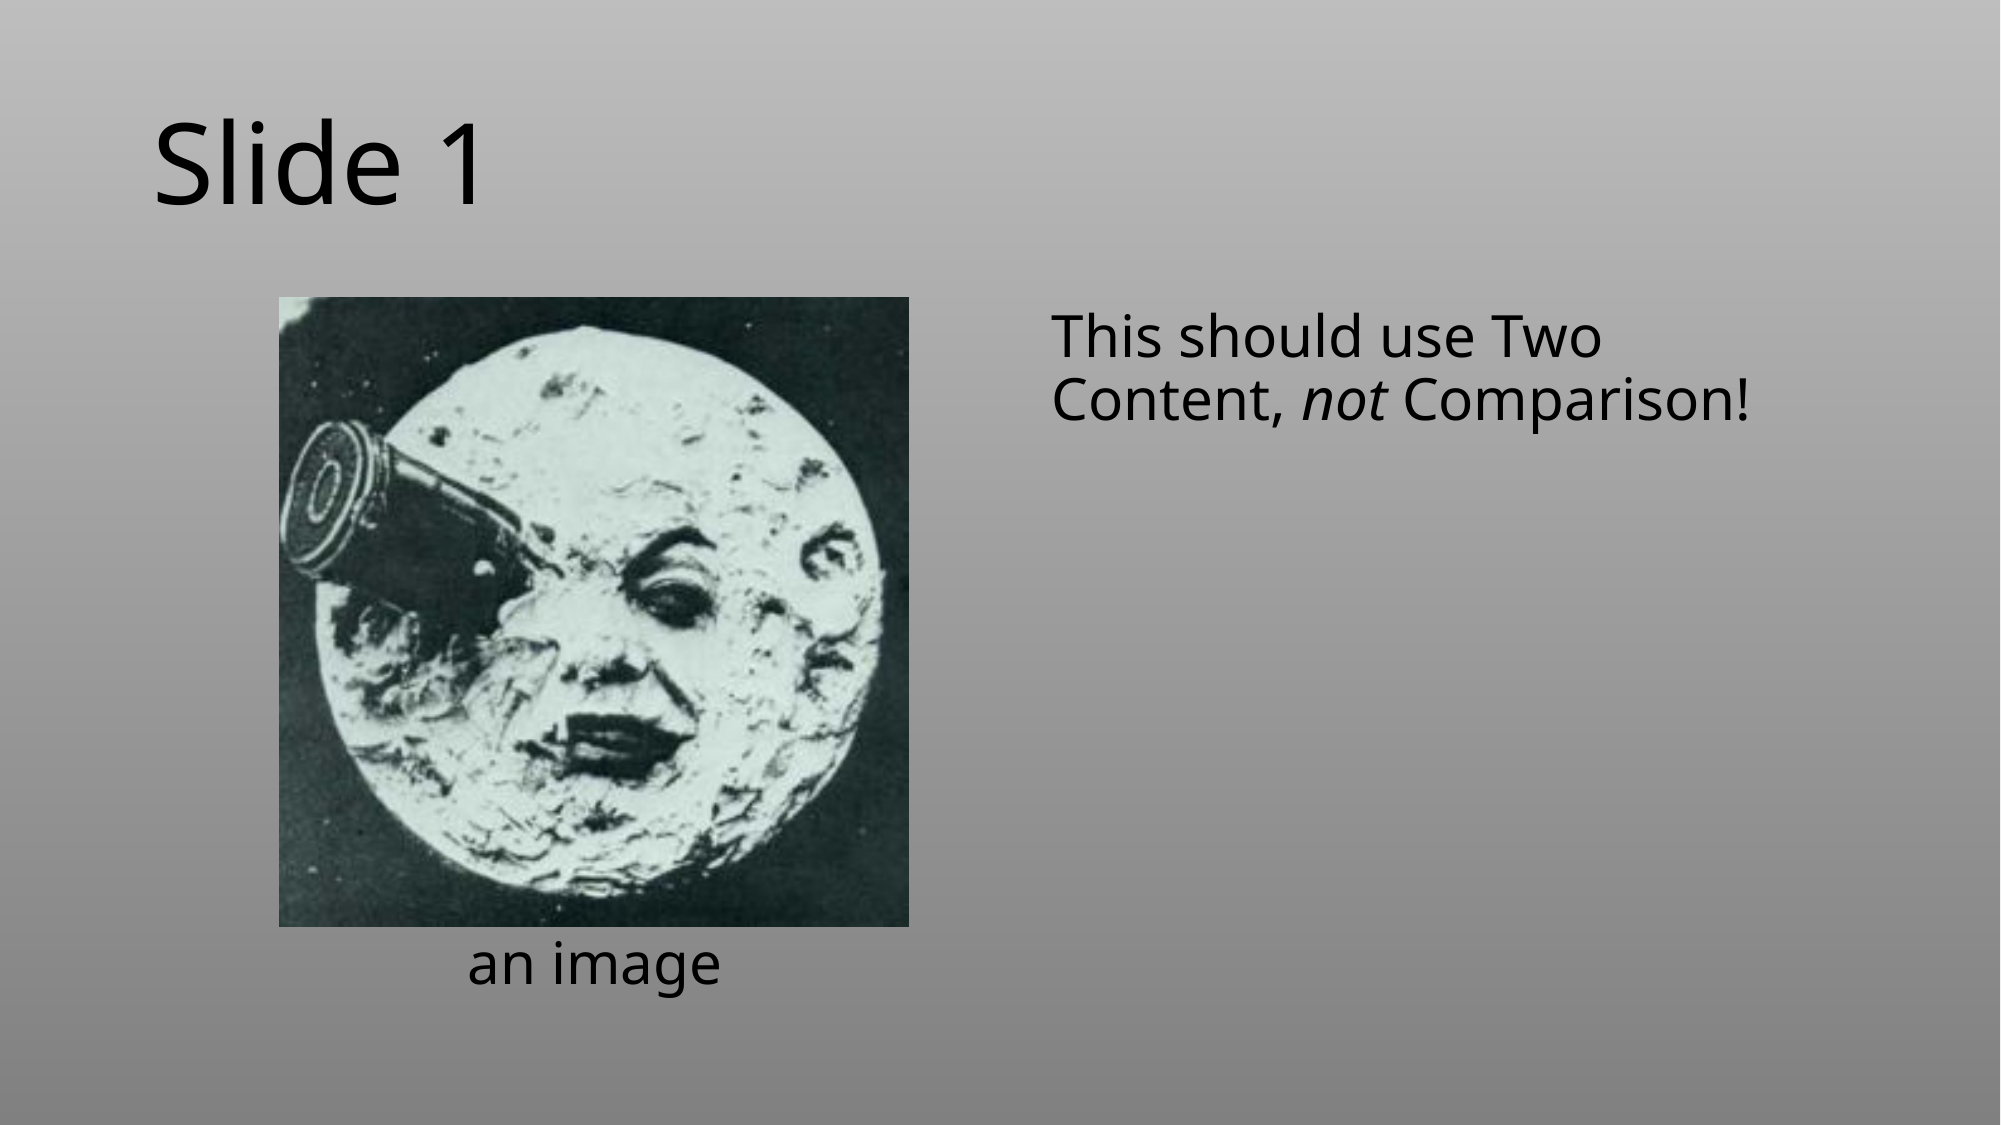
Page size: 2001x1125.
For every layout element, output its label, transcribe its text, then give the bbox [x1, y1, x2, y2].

picture [0, 0, 2001, 1125]
list an image [183, 927, 1007, 1011]
title Slide 1 [137, 59, 1863, 278]
list This should use Two Content, not Comparison! [1036, 299, 1863, 1014]
